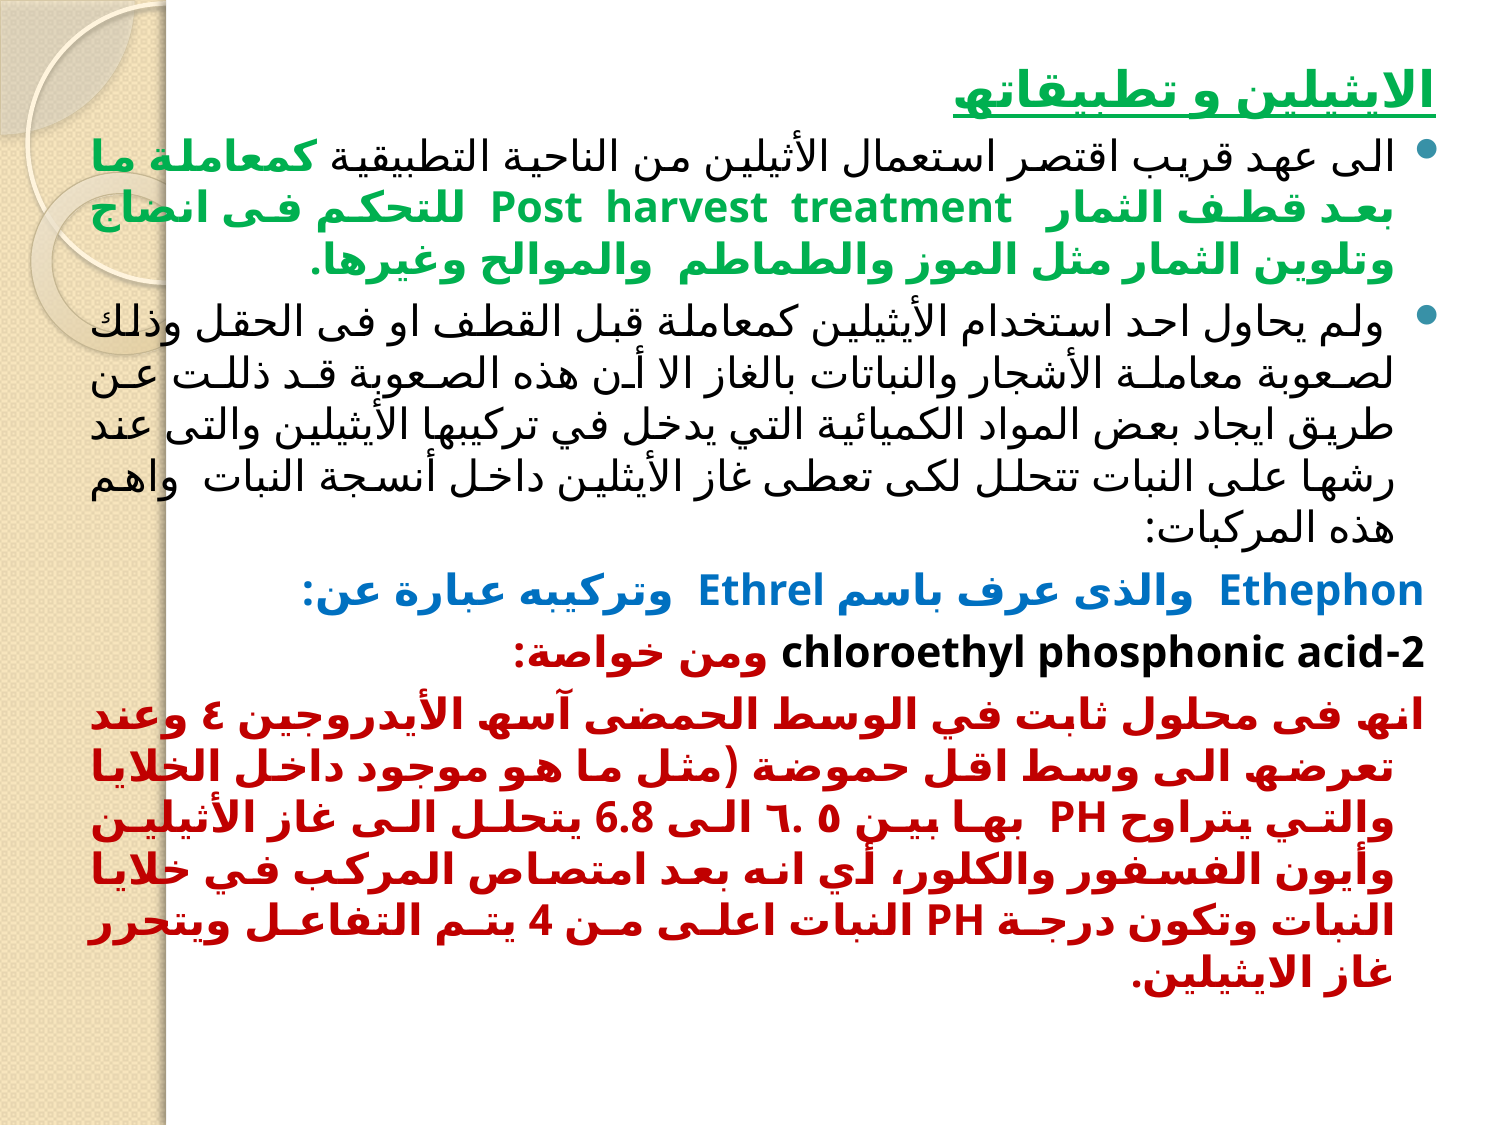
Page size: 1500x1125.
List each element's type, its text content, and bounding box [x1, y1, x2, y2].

list الايثیلین و تطبیقاتھ الى عھد قریب اقتصر استعمال الأثیلین من الناحیة التطبیقیة كمعاملة ما بعد قطف الثمار Post harvest treatment للتحكم فى انضاج وتلوین الثمار مثل الموز والطماطم والموالح وغیرھا. ولم یحاول احد استخدام الأيثیلین كمعاملة قبل القطف او فى الحقل وذلك لصعوبة معاملة الأشجار والنباتات بالغاز الا أن ھذه الصعوبة قد ذللت عن طریق ایجاد بعض المواد الكمیائیة التي يدخل في تركيبها الأيثيلين والتى عند رشھا على النبات تتحلل لكى تعطى غاز الأيثلين داخل أنسجة النبات واھم ھذه المركبات: Ethephon والذى عرف باسم Ethrel وتركيبه عبارة عن: 2-chloroethyl phosphonic acid ومن خواصة: انھ فى محلول ثابت في الوسط الحمضى آسھ الأیدروجین ٤ وعند تعرضھ الى وسط اقل حموضة (مثل ما ھو موجود داخل الخلایا والتي يتراوح PH بھا بین ٦.٥ الى 6.8 یتحلل الى غاز الأثیلین وأیون الفسفور والكلور، أي انه بعد امتصاص المركب في خلايا النبات وتكون درجة PH النبات اعلى من 4 يتم التفاعل ويتحرر غاز الايثيلين. [75, 50, 1463, 1005]
